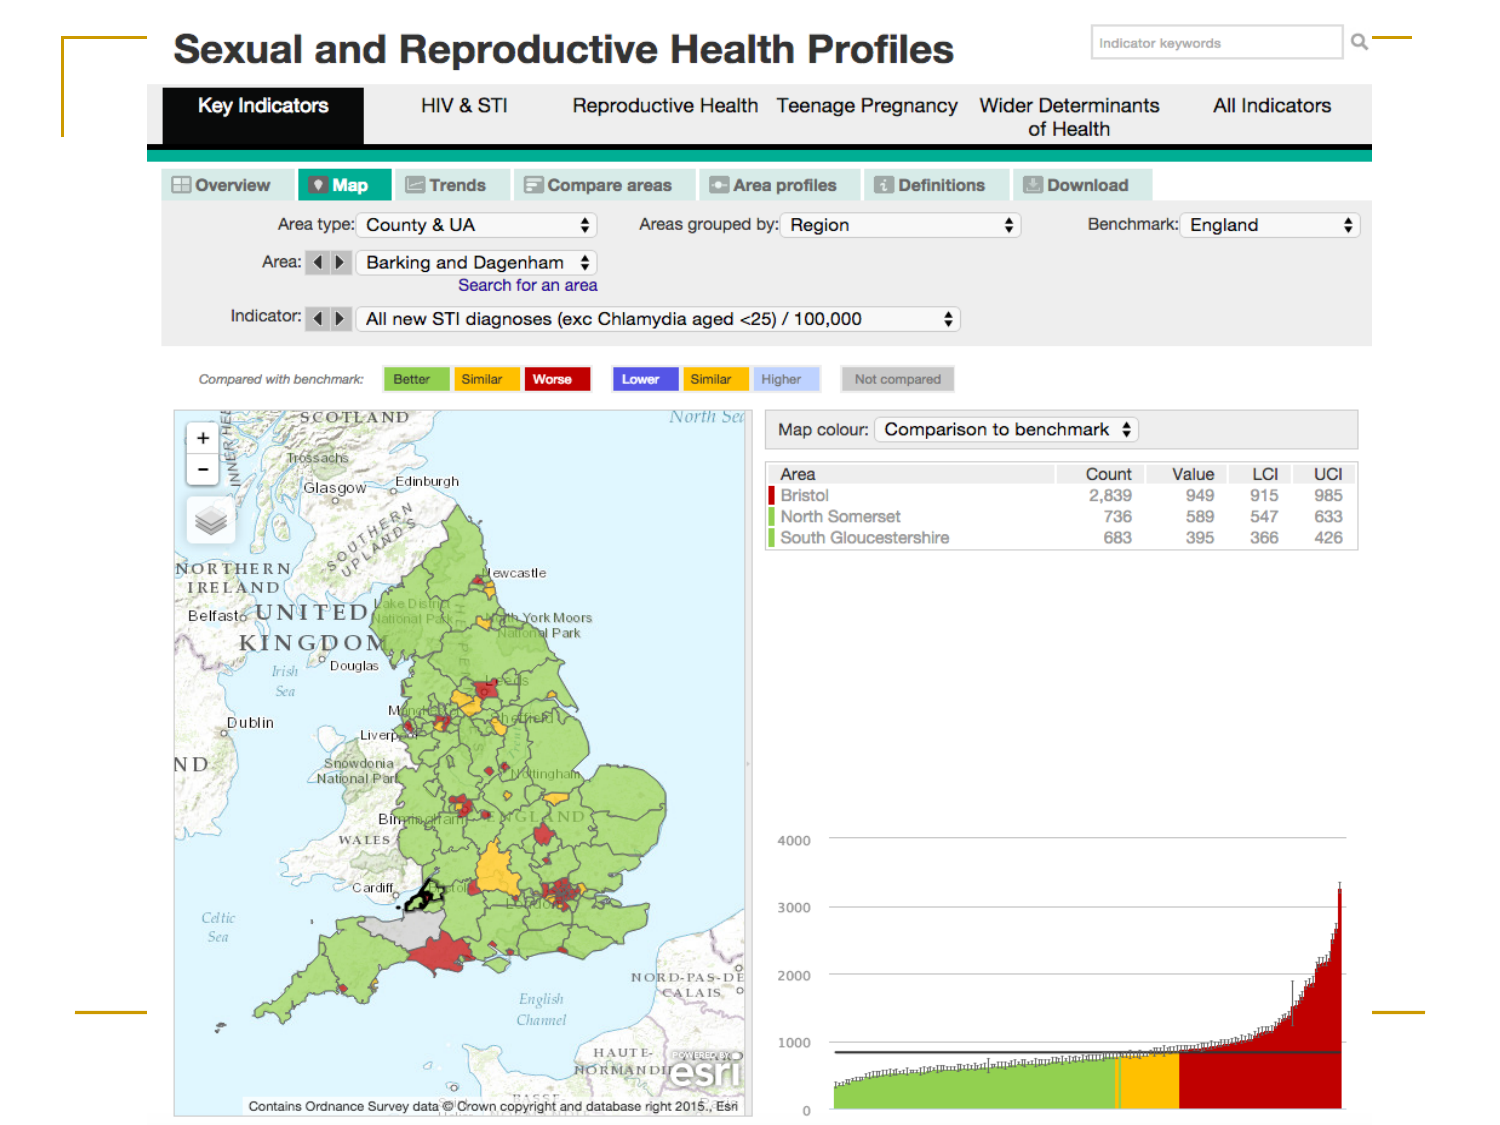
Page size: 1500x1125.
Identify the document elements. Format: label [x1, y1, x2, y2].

picture [147, 21, 1372, 1125]
